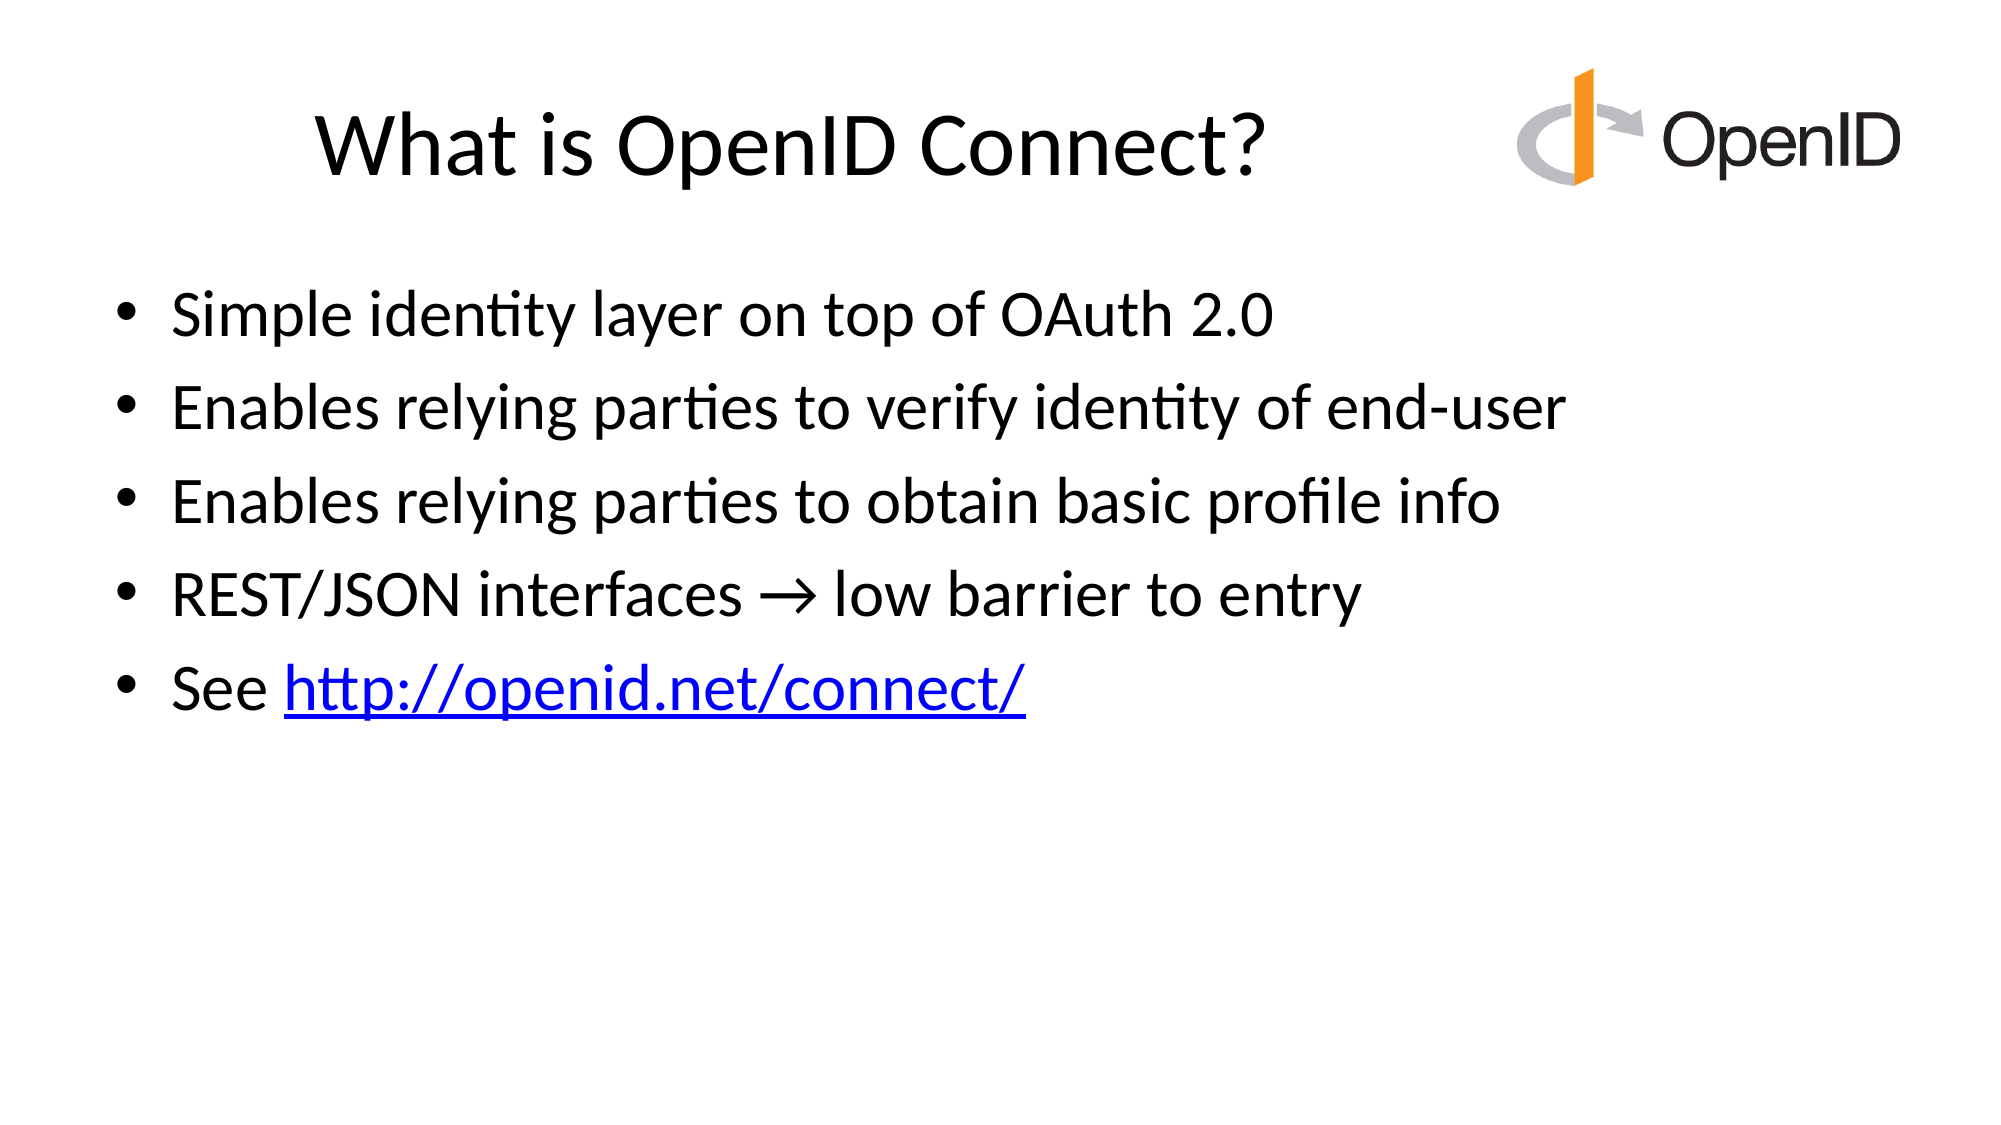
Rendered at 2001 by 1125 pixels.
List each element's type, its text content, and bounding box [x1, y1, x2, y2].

title What is OpenID Connect? [99, 45, 1487, 233]
list Simple identity layer on top of OAuth 2.0 Enables relying parties to verify identity of end-user Enables relying parties to obtain basic profile info REST/JSON interfaces → low barrier to entry See http://openid.net/connect/ [99, 262, 1900, 1035]
picture [1486, 44, 1936, 224]
